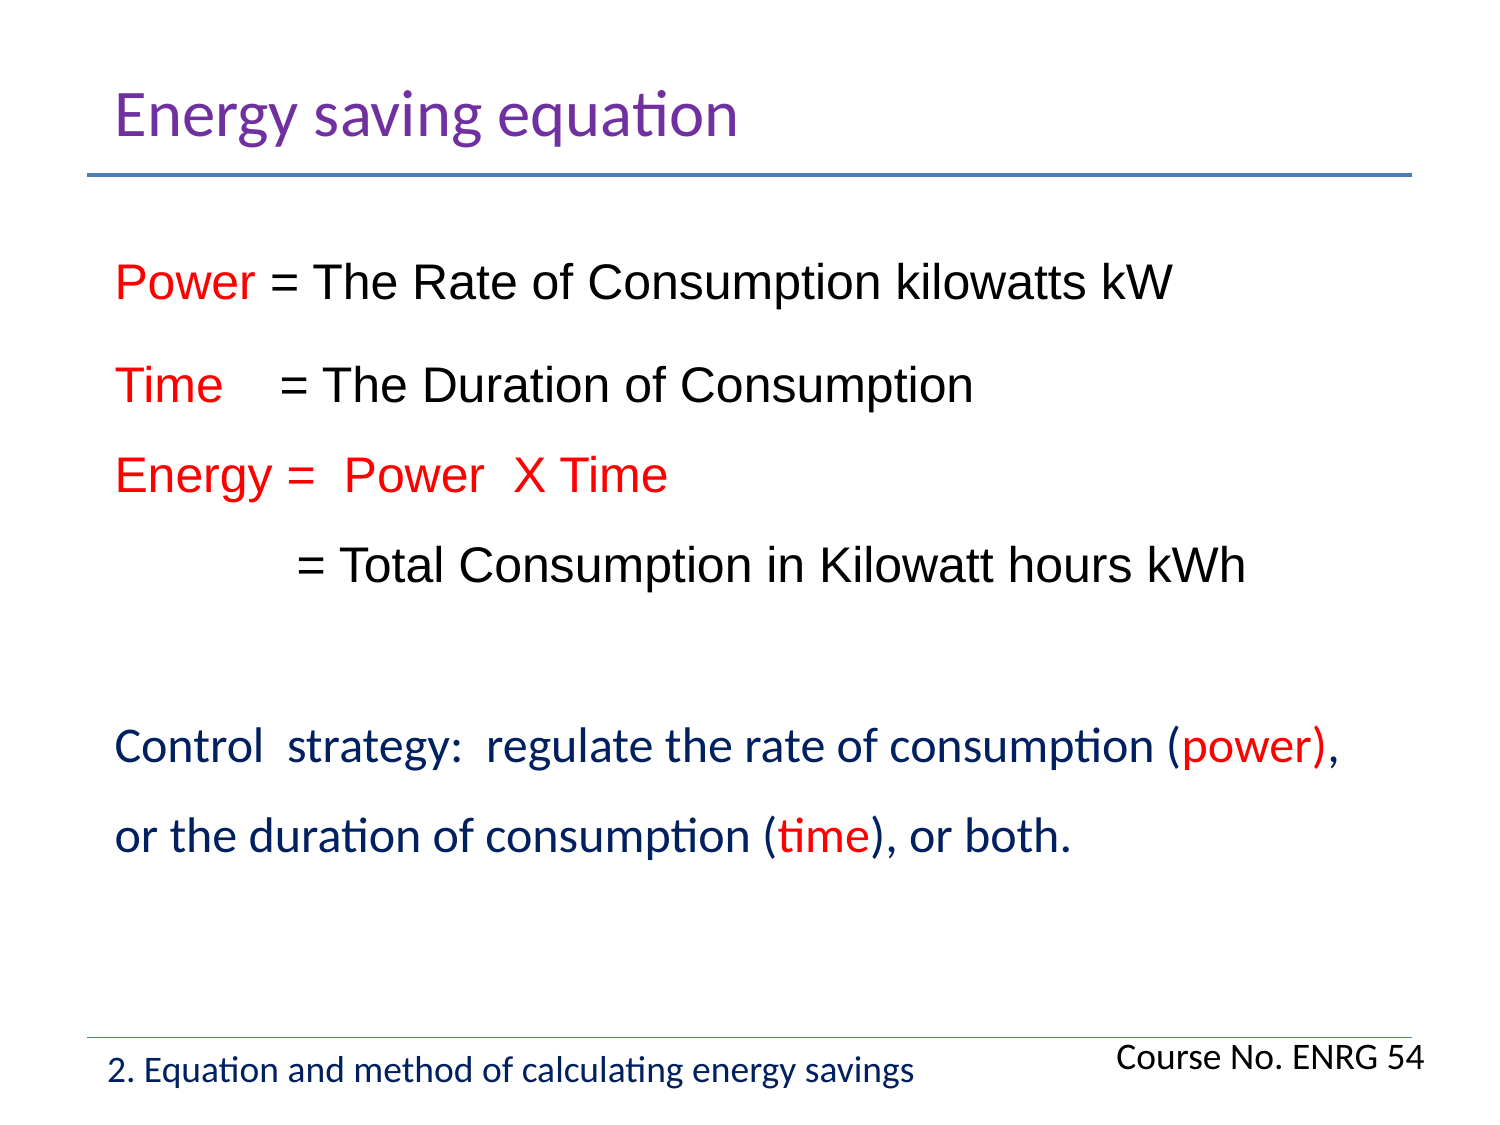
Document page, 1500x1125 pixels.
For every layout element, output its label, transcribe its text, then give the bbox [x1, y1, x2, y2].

text_box 2. Equation and method of calculating energy savings [92, 1046, 931, 1098]
text_box Power = The Rate of Consumption kilowatts kW Time = The Duration of Consumption Energy = Power X Time = Total Consumption in Kilowatt hours kWh Control strategy: regulate the rate of consumption (power), or the duration of consumption (time), or both. [99, 212, 1388, 870]
text_box Course No. ENRG 54 [1101, 1024, 1441, 1085]
text_box Energy saving equation [99, 62, 838, 158]
